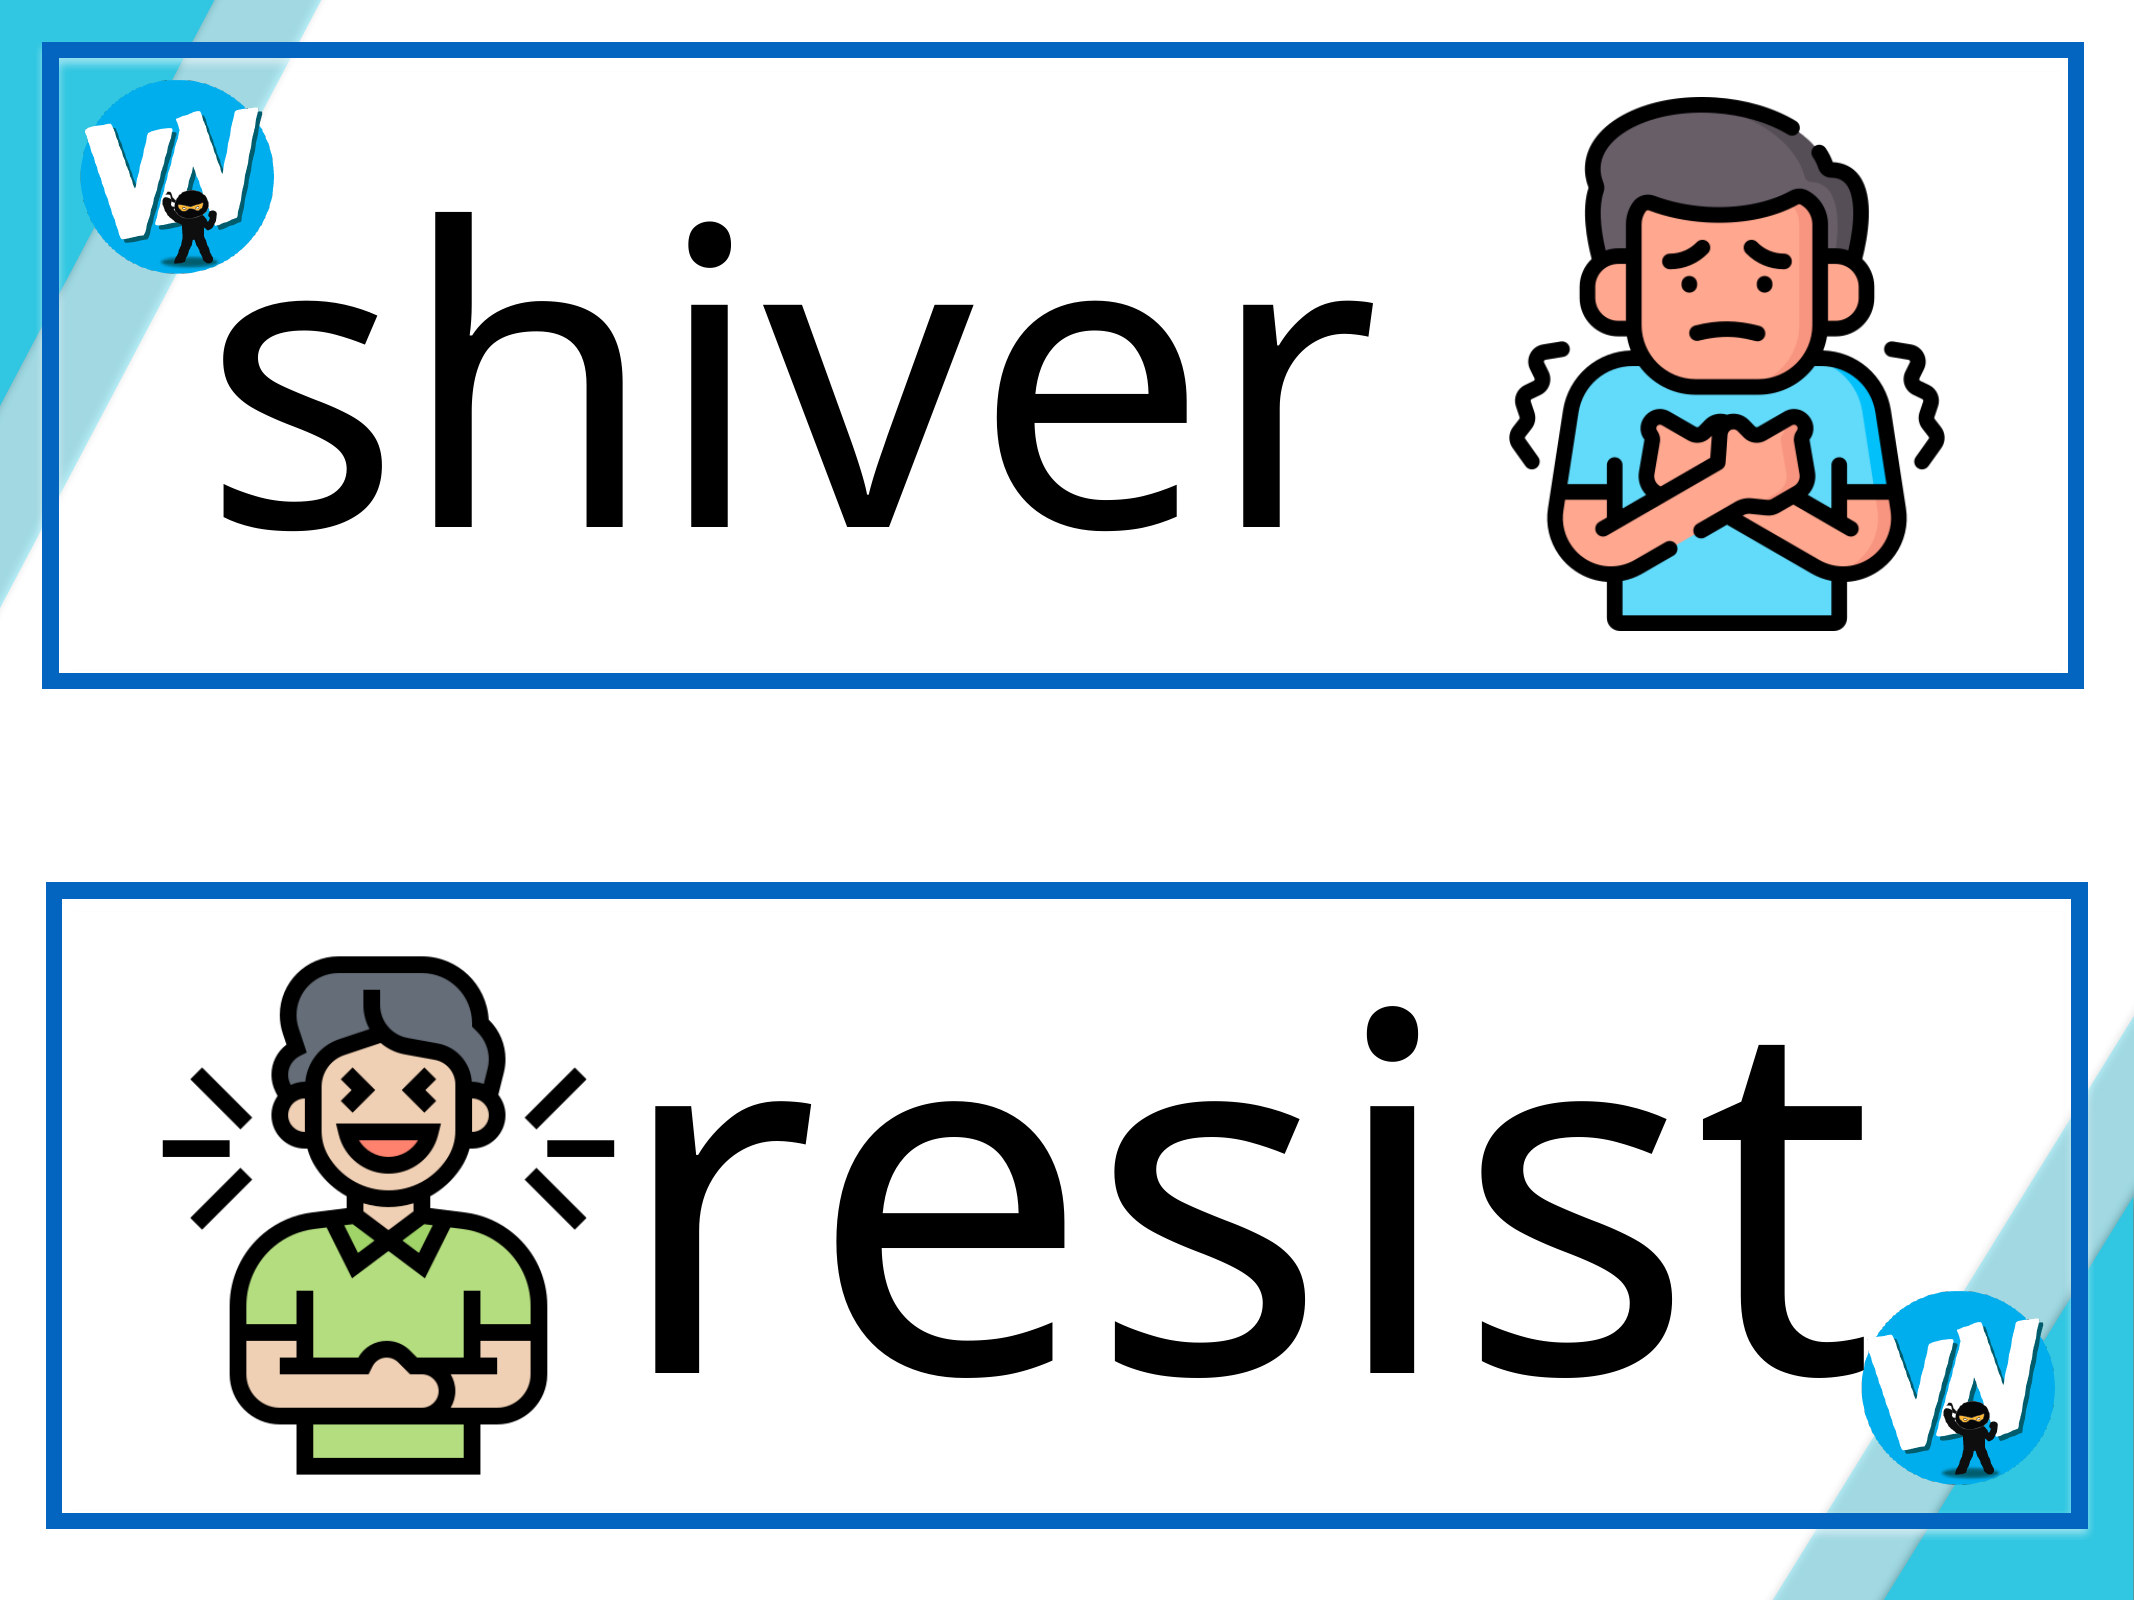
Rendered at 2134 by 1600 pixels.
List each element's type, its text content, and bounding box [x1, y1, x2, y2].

picture [1460, 96, 1995, 631]
picture [57, 77, 299, 278]
text_box [86, 890, 1956, 1522]
text_box shiver [194, 104, 1388, 619]
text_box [0, 0, 78, 1544]
text_box resist [231, 867, 1956, 1482]
picture [1837, 1288, 2080, 1488]
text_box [1963, 235, 2134, 1600]
text_box [86, 50, 2076, 681]
picture [121, 948, 656, 1483]
